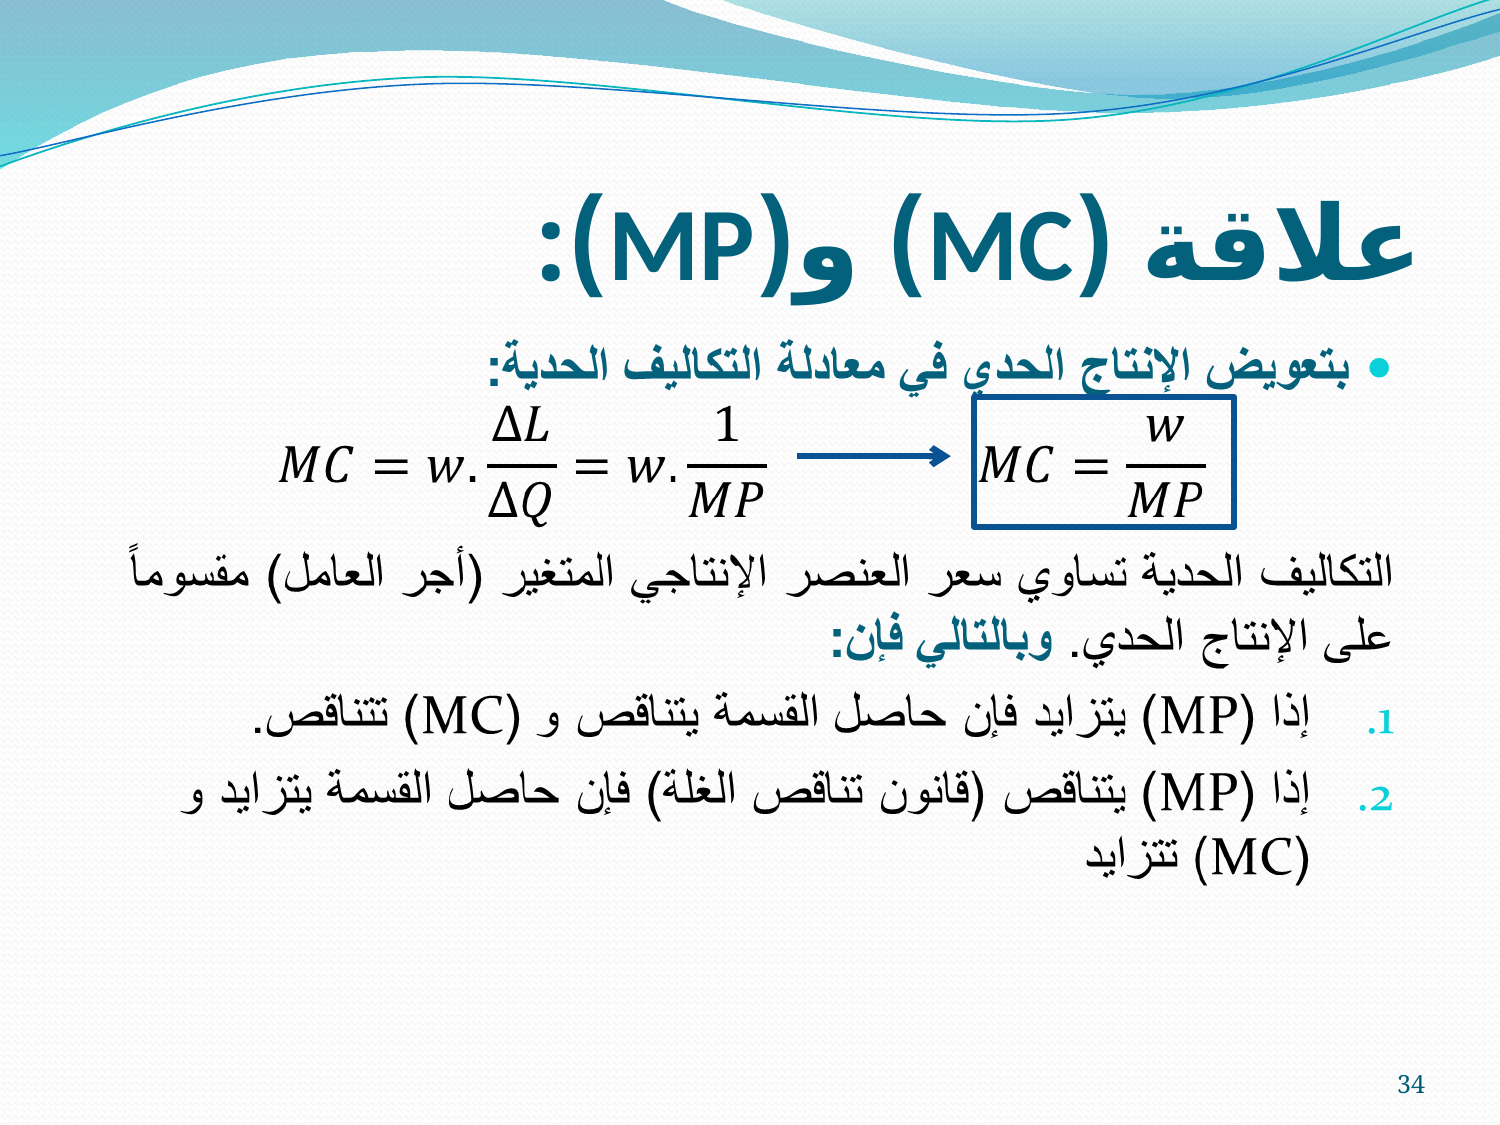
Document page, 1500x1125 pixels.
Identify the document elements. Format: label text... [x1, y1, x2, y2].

text_box [972, 395, 1236, 529]
title علاقة (MC) و(MP): [53, 113, 1424, 302]
list [75, 317, 1425, 1038]
slide_number 34 [1299, 1042, 1425, 1103]
